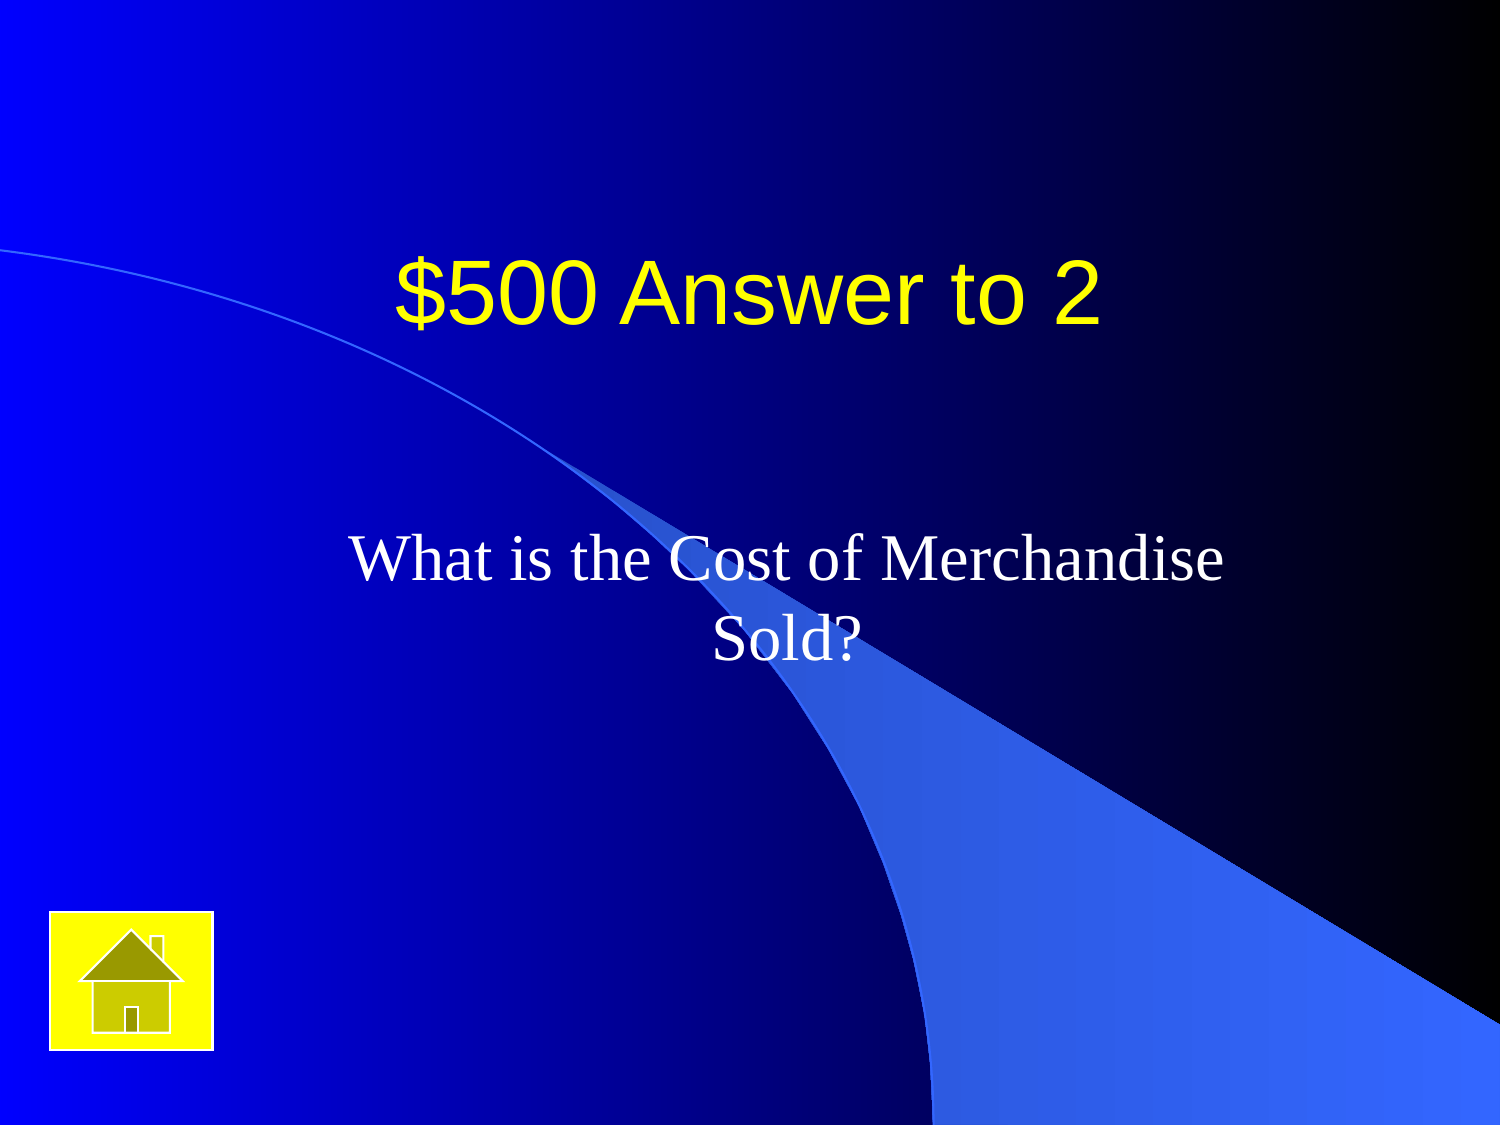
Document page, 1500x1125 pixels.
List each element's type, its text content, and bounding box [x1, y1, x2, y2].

title $500 Answer to 2 [112, 162, 1388, 351]
subtitle What is the Cost of Merchandise Sold? [262, 449, 1313, 738]
